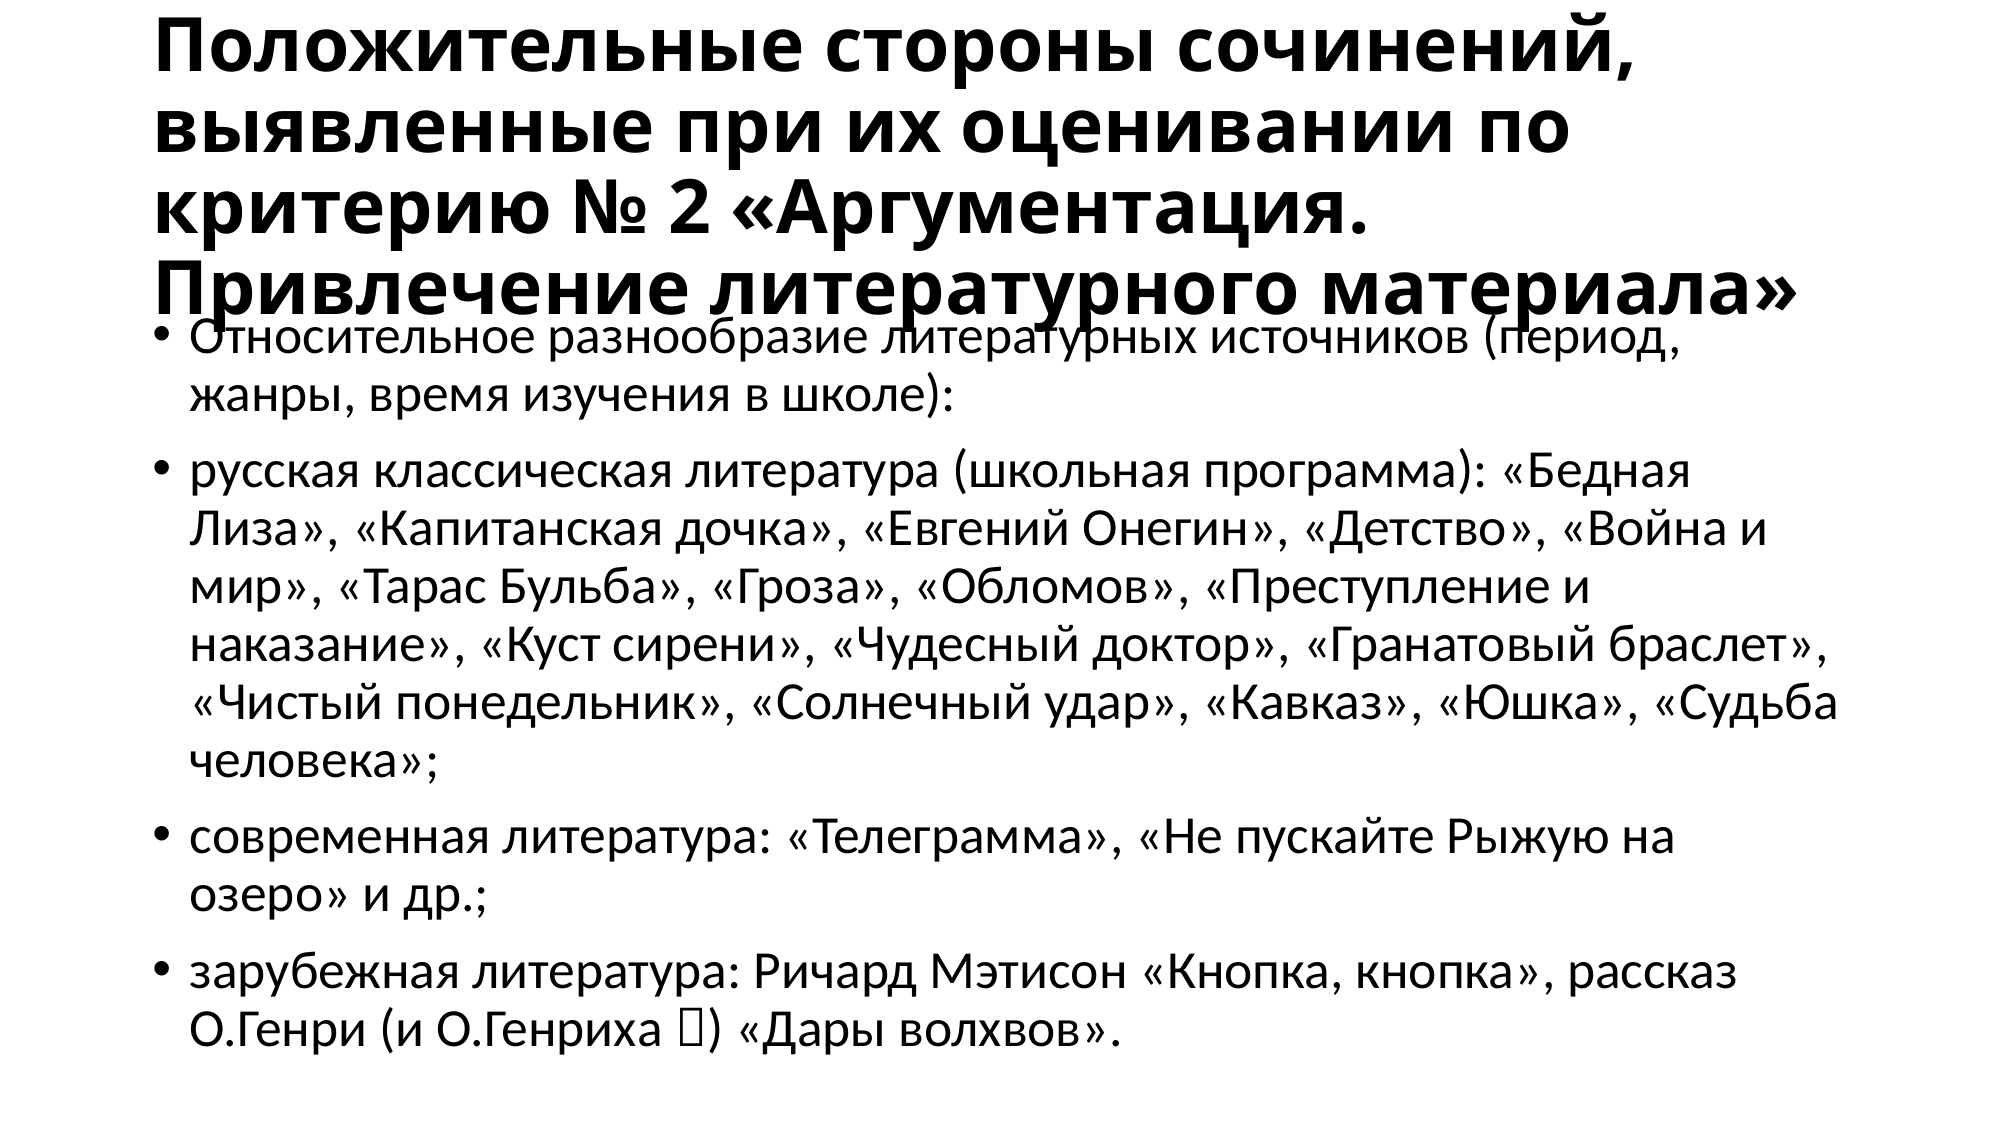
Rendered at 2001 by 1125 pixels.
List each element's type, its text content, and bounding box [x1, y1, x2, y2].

title Положительные стороны сочинений, выявленные при их оценивании по критерию № 2 «Аргументация. Привлечение литературного материала» [137, 59, 1863, 278]
list Относительное разнообразие литературных источников (период, жанры, время изучения в школе): русская классическая литература (школьная программа): «Бедная Лиза», «Капитанская дочка», «Евгений Онегин», «Детство», «Война и мир», «Тарас Бульба», «Гроза», «Обломов», «Преступление и наказание», «Куст сирени», «Чудесный доктор», «Гранатовый браслет», «Чистый понедельник», «Солнечный удар», «Кавказ», «Юшка», «Судьба человека»; современная литература: «Телеграмма», «Не пускайте Рыжую на озеро» и др.; зарубежная литература: Ричард Мэтисон «Кнопка, кнопка», рассказ О.Генри (и О.Генриха ) «Дары волхвов». [137, 299, 1863, 1073]
